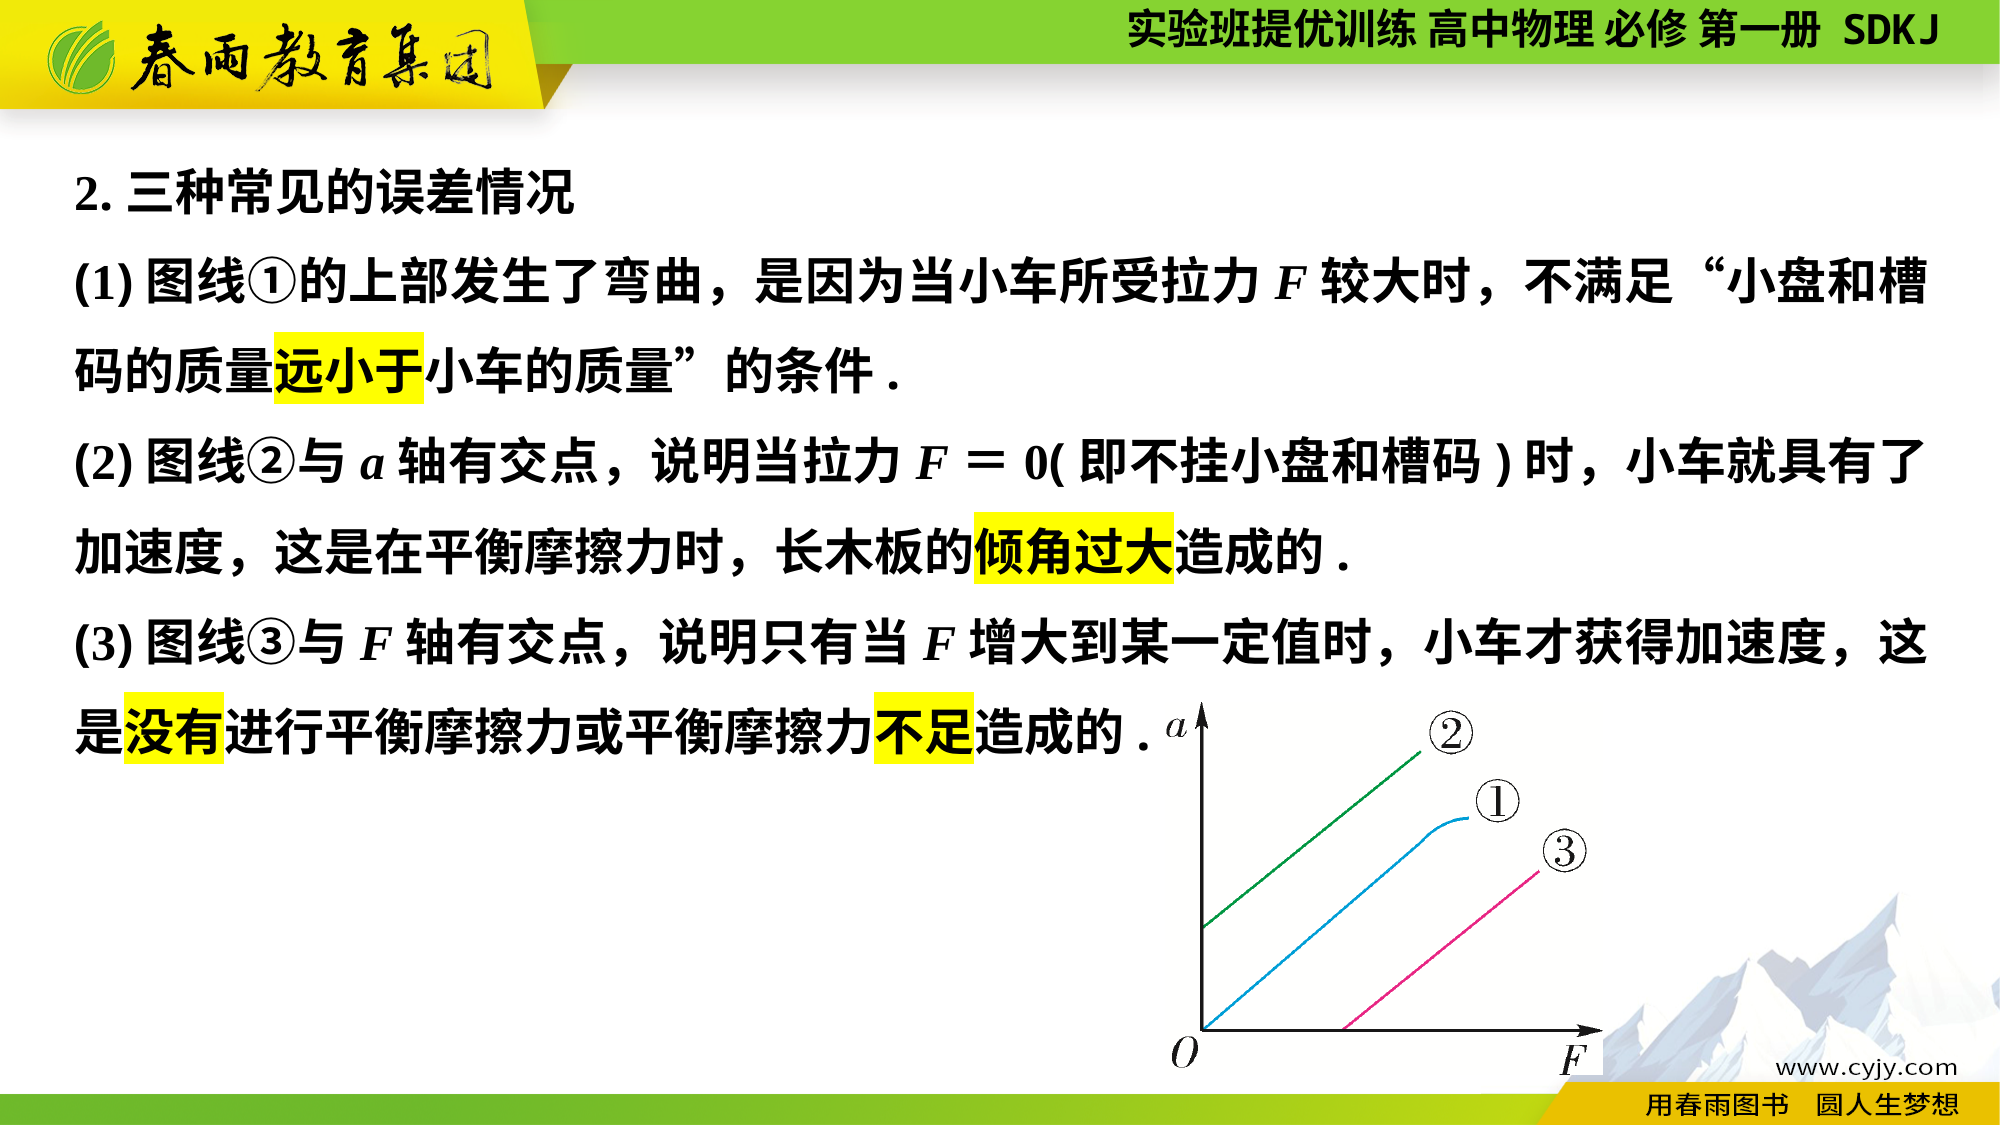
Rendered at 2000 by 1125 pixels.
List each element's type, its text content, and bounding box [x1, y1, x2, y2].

picture [0, 0, 2000, 1125]
list 2.三种常见的误差情况 (1)图线①的上部发生了弯曲，是因为当小车所受拉力F较大时，不满足“小盘和槽码的质量远小于小车的质量”的条件. (2)图线②与a轴有交点，说明当拉力F＝0(即不挂小盘和槽码)时，小车就具有了加速度，这是在平衡摩擦力时，长木板的倾角过大造成的. (3)图线③与F轴有交点，说明只有当F增大到某一定值时，小车才获得加速度，这是没有进行平衡摩擦力或平衡摩擦力不足造成的. [59, 122, 1944, 763]
